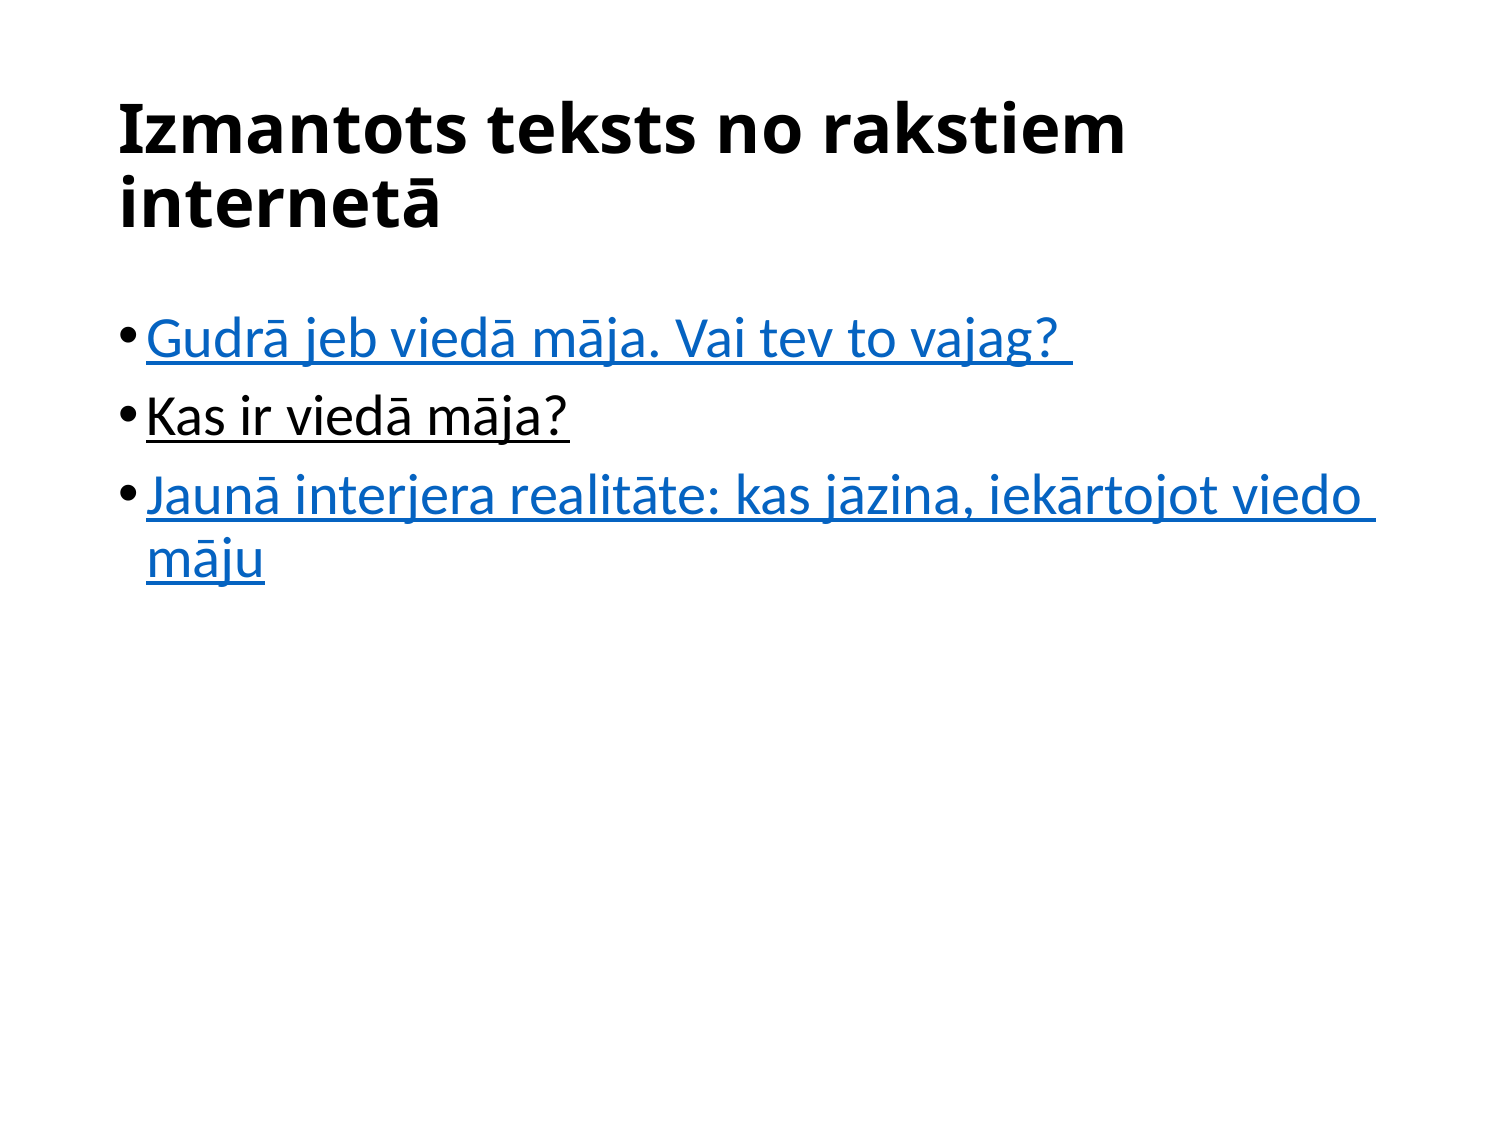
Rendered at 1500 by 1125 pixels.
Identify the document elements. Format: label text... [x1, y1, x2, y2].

list Gudrā jeb viedā māja. Vai tev to vajag? Kas ir viedā māja? Jaunā interjera realitāte: kas jāzina, iekārtojot viedo māju [103, 299, 1397, 1014]
title Izmantots teksts no rakstiem internetā [103, 59, 1397, 278]
